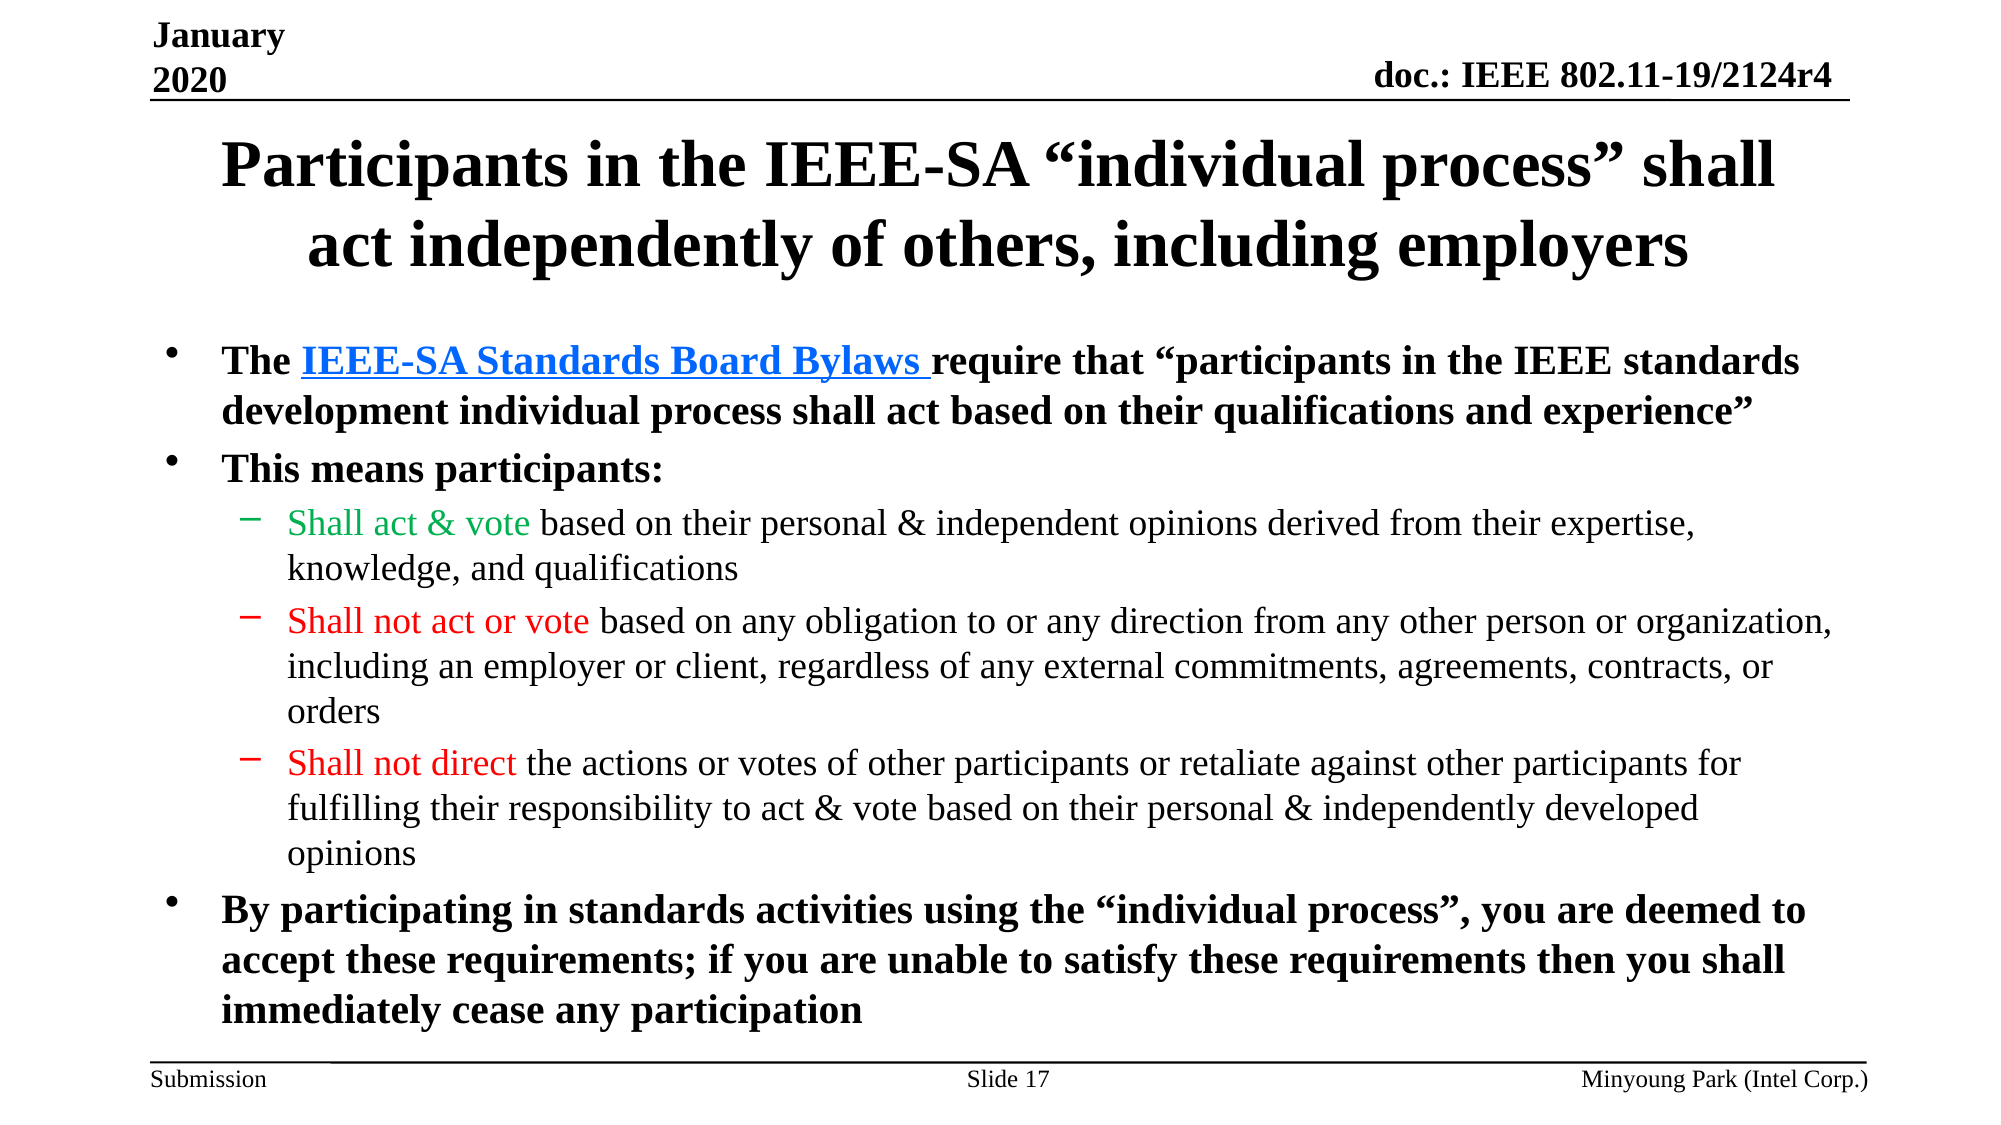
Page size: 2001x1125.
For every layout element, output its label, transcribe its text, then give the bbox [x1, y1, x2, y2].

footer Minyoung Park (Intel Corp.) [1266, 1061, 1869, 1093]
title Participants in the IEEE-SA “individual process” shall act independently of others, including employers [150, 112, 1850, 288]
slide_number Slide 17 [964, 1061, 1053, 1093]
list The IEEE-SA Standards Board Bylaws require that “participants in the IEEE standards development individual process shall act based on their qualifications and experience” This means participants: Shall act & vote based on their personal & independent opinions derived from their expertise, knowledge, and qualifications Shall not act or vote based on any obligation to or any direction from any other person or organization, including an employer or client, regardless of any external commitments, agreements, contracts, or orders Shall not direct the actions or votes of other participants or retaliate against other participants for fulfilling their responsibility to act & vote based on their personal & independently developed opinions By participating in standards activities using the “individual process”, you are deemed to accept these requirements; if you are unable to satisfy these requirements then you shall immediately cease any participation [150, 324, 1850, 1000]
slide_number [152, 54, 347, 101]
